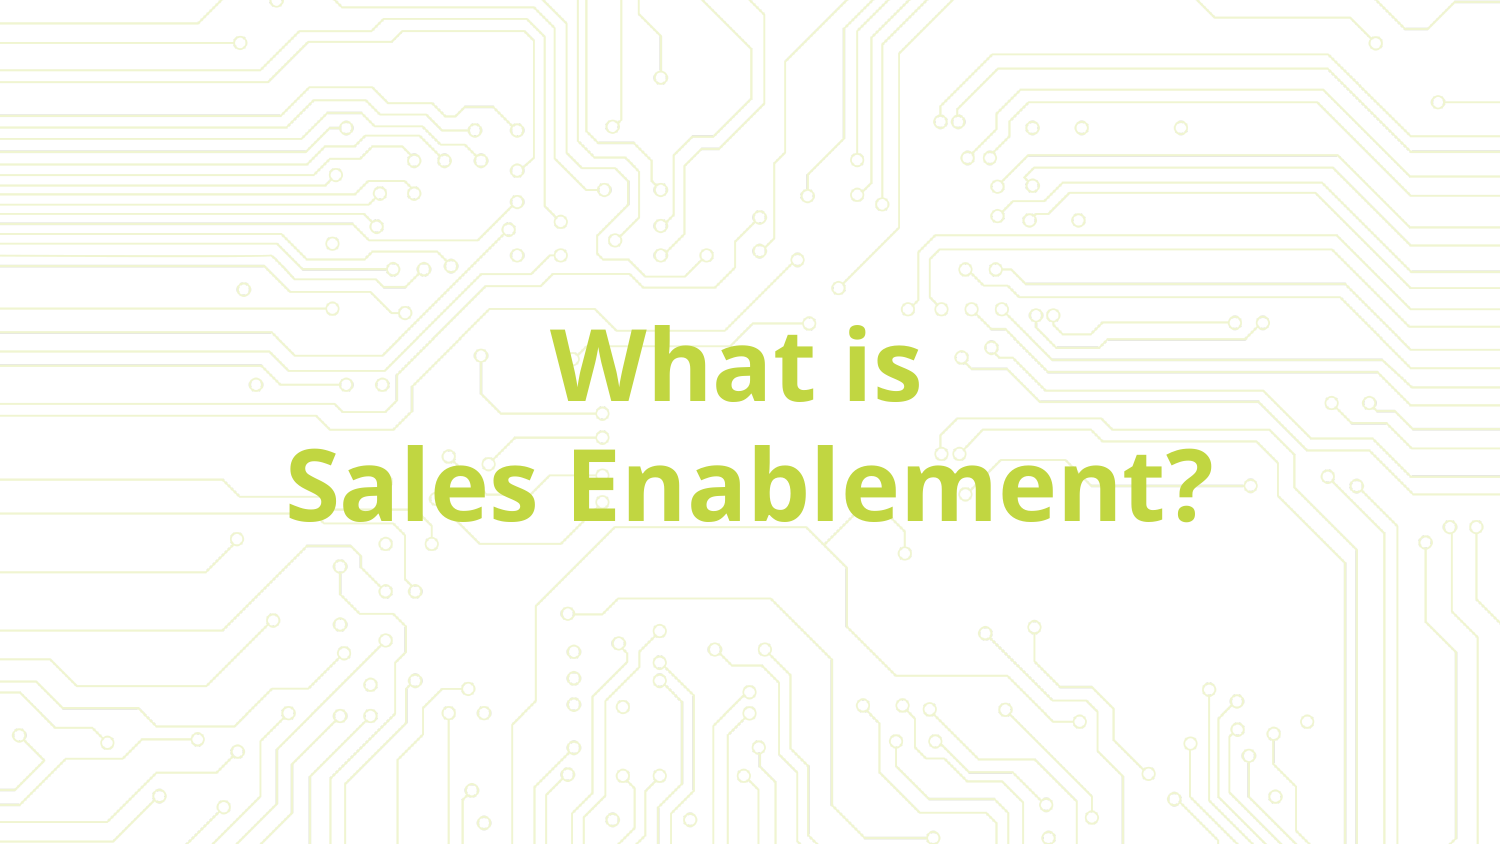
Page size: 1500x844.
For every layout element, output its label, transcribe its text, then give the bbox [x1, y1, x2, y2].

title What is Sales Enablement? [51, 352, 1449, 491]
